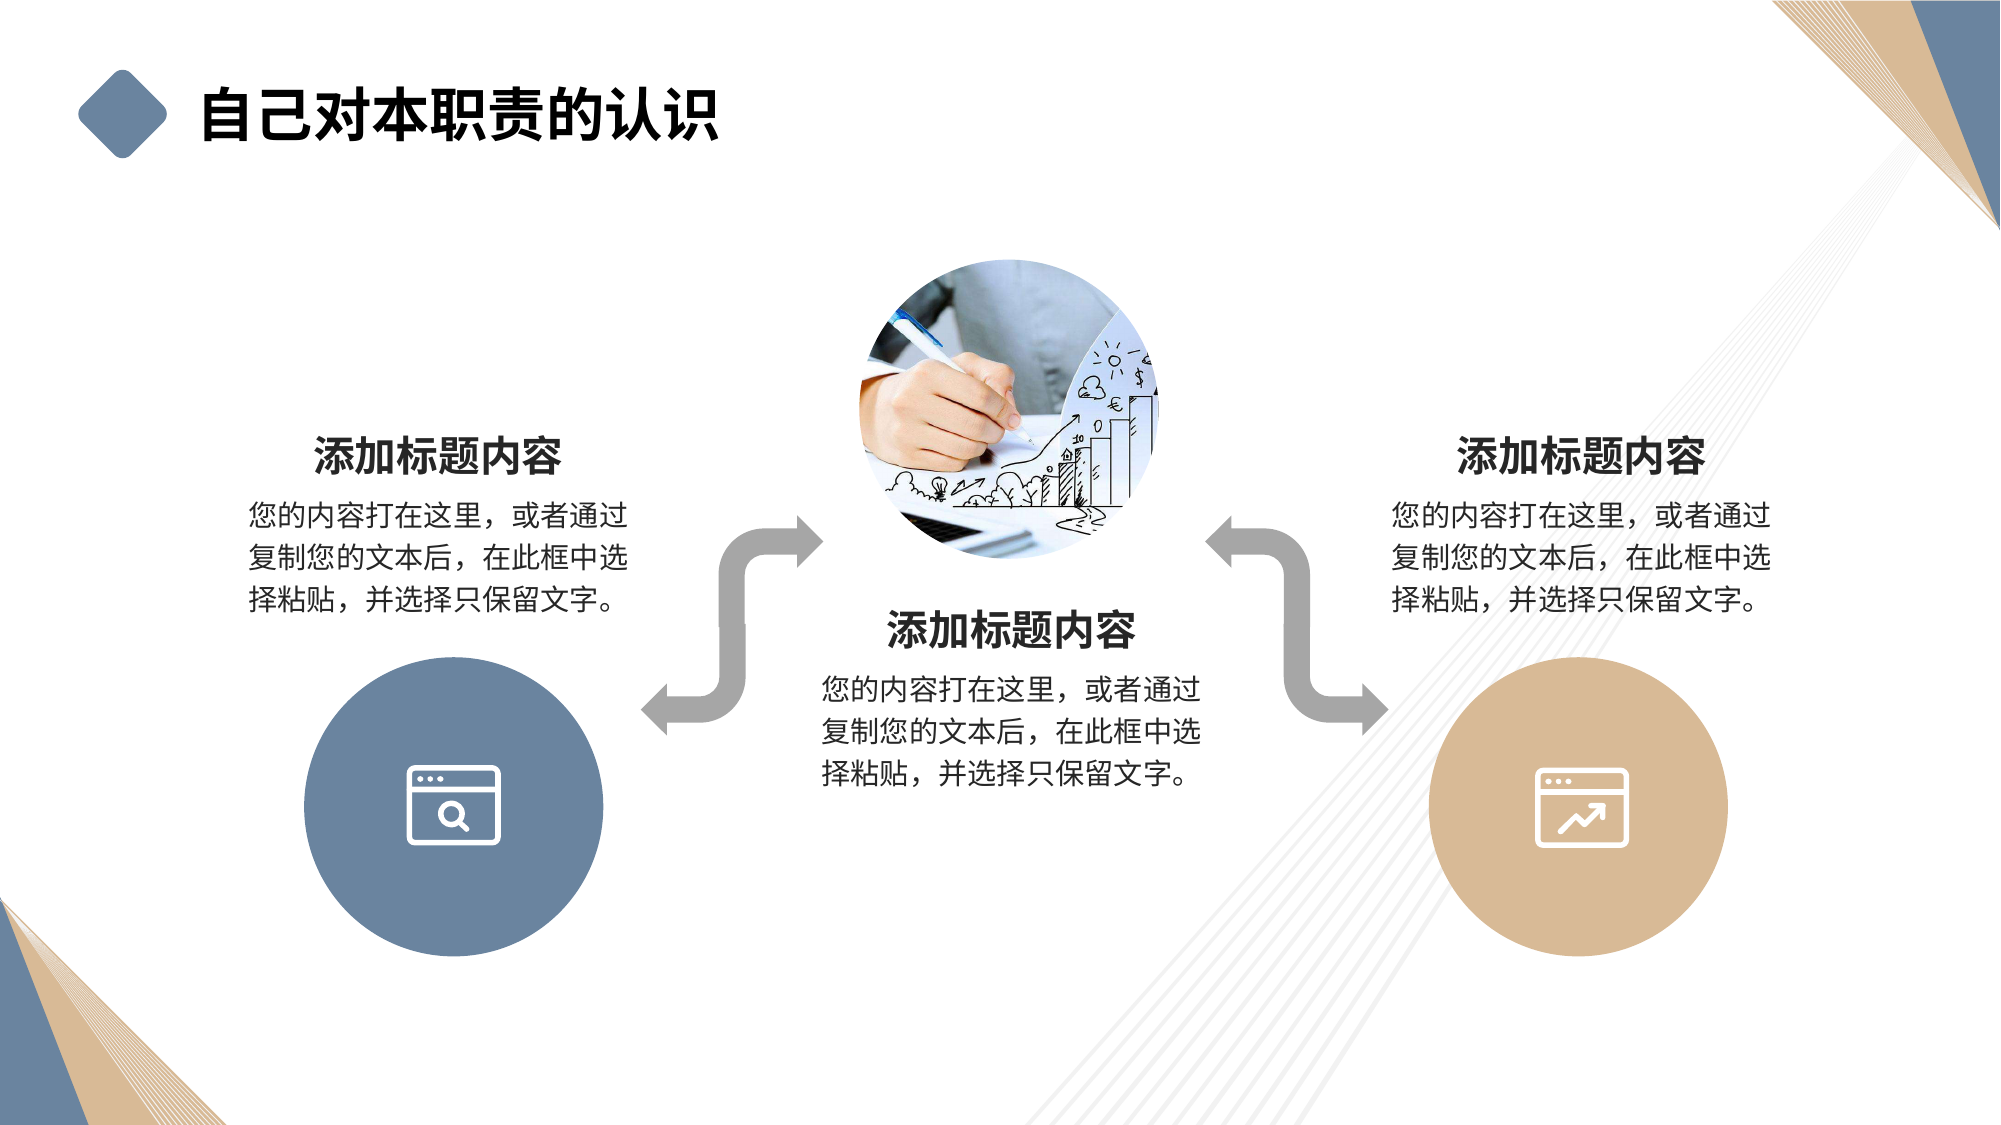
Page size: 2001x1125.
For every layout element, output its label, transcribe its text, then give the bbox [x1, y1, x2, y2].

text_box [1535, 767, 1630, 848]
text_box [303, 656, 605, 958]
text_box 添加标题内容 [824, 586, 1205, 662]
text_box 您的内容打在这里，或者通过复制您的文本后，在此框中选择粘贴，并选择只保留文字。 [804, 662, 1219, 798]
text_box 添加标题内容 [1388, 412, 1776, 488]
text_box [858, 258, 1160, 560]
text_box [77, 68, 168, 160]
text_box 您的内容打在这里，或者通过复制您的文本后，在此框中选择粘贴，并选择只保留文字。 [231, 483, 646, 624]
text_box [640, 515, 824, 736]
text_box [1205, 515, 1389, 736]
text_box 自己对本职责的认识 [181, 70, 736, 156]
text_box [406, 765, 501, 846]
text_box 您的内容打在这里，或者通过复制您的文本后，在此框中选择粘贴，并选择只保留文字。 [1374, 483, 1790, 624]
text_box 添加标题内容 [244, 412, 632, 488]
text_box [1427, 656, 1729, 958]
